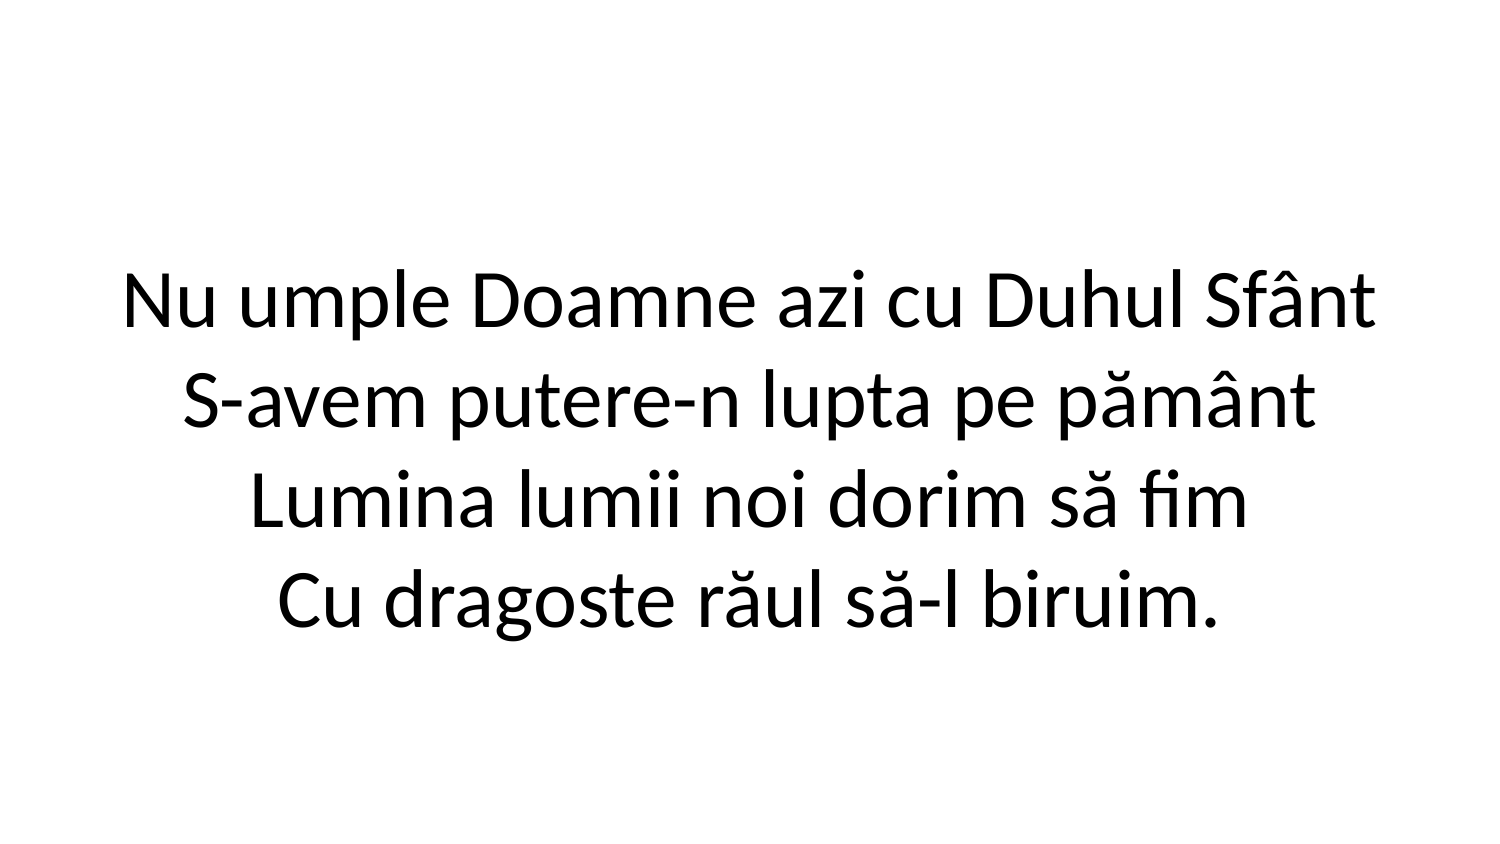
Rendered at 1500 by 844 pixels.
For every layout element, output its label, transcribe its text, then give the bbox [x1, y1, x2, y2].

text_box Nu umple Doamne azi cu Duhul Sfânt S-avem putere-n lupta pe pământ Lumina lumii noi dorim să fim Cu dragoste răul să-l biruim. [106, 192, 1394, 652]
